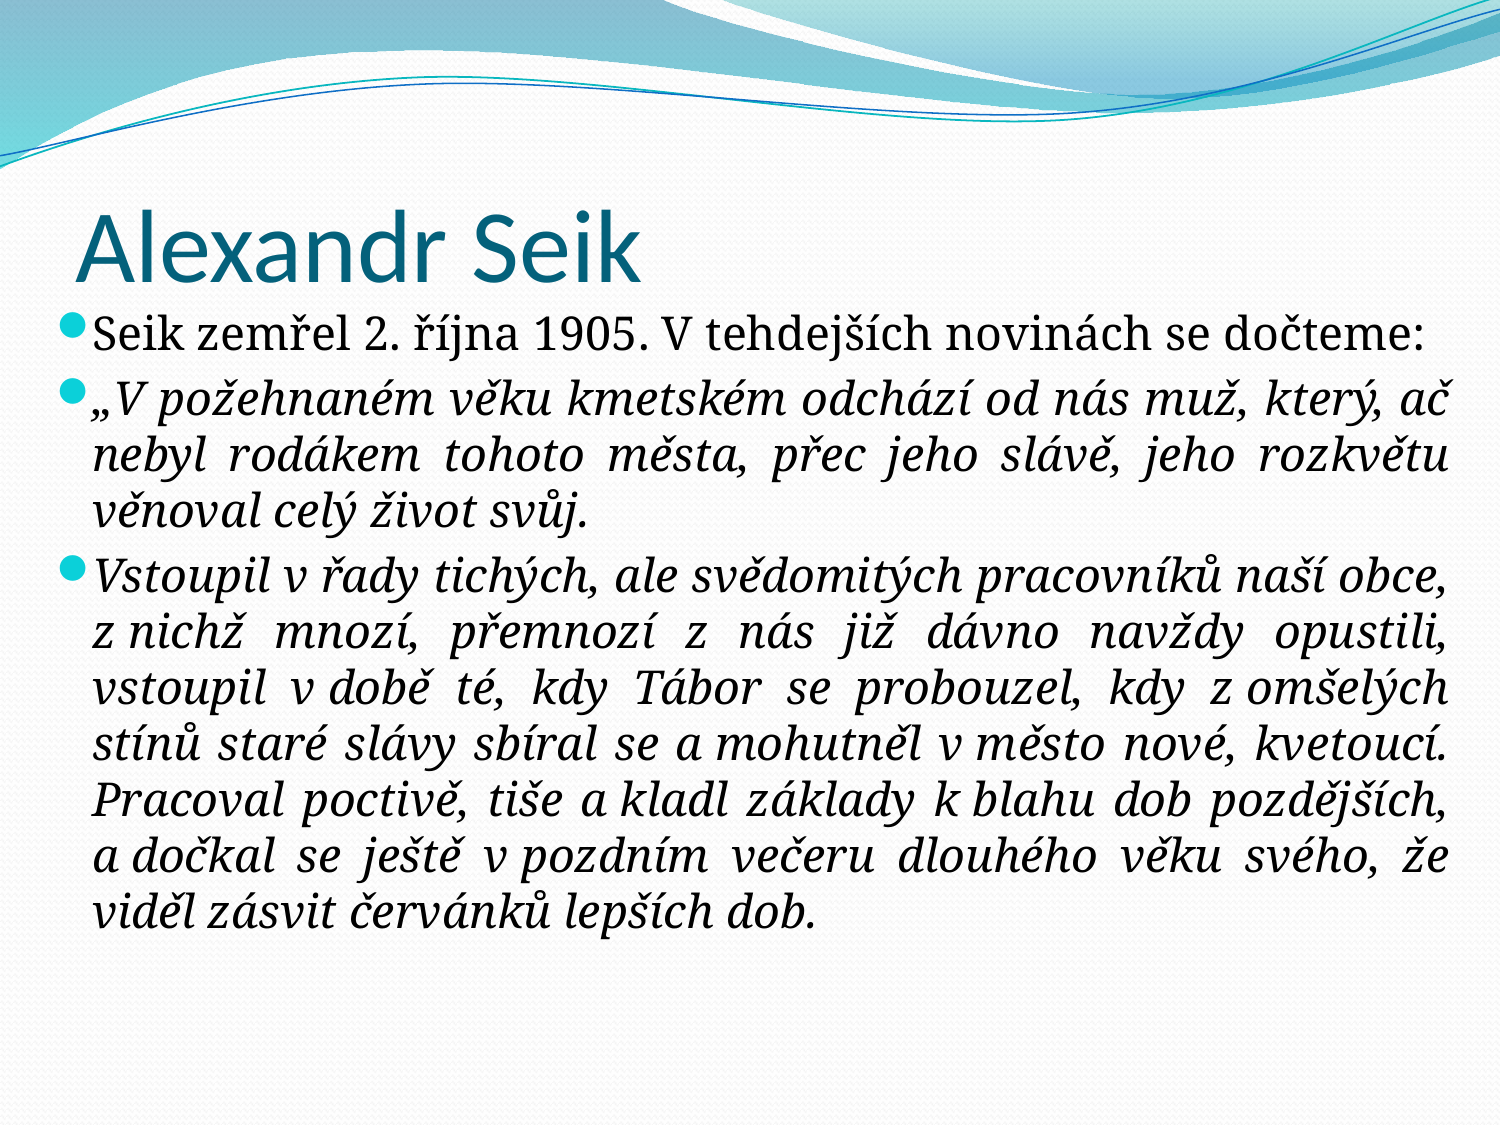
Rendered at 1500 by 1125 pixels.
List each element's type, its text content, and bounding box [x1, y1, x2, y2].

list Seik zemřel 2. října 1905. V tehdejších novinách se dočteme: „V požehnaném věku kmetském odchází od nás muž, který, ač nebyl rodákem tohoto města, přec jeho slávě, jeho rozkvětu věnoval celý život svůj. Vstoupil v řady tichých, ale svědomitých pracovníků naší obce, z nichž mnozí, přemnozí z nás již dávno navždy opustili, vstoupil v době té, kdy Tábor se probouzel, kdy z omšelých stínů staré slávy sbíral se a mohutněl v město nové, kvetoucí. Pracoval poctivě, tiše a kladl základy k blahu dob pozdějších, a dočkal se ještě v pozdním večeru dlouhého věku svého, že viděl zásvit červánků lepších dob. [41, 243, 1467, 986]
title Alexandr Seik [75, 115, 1425, 243]
